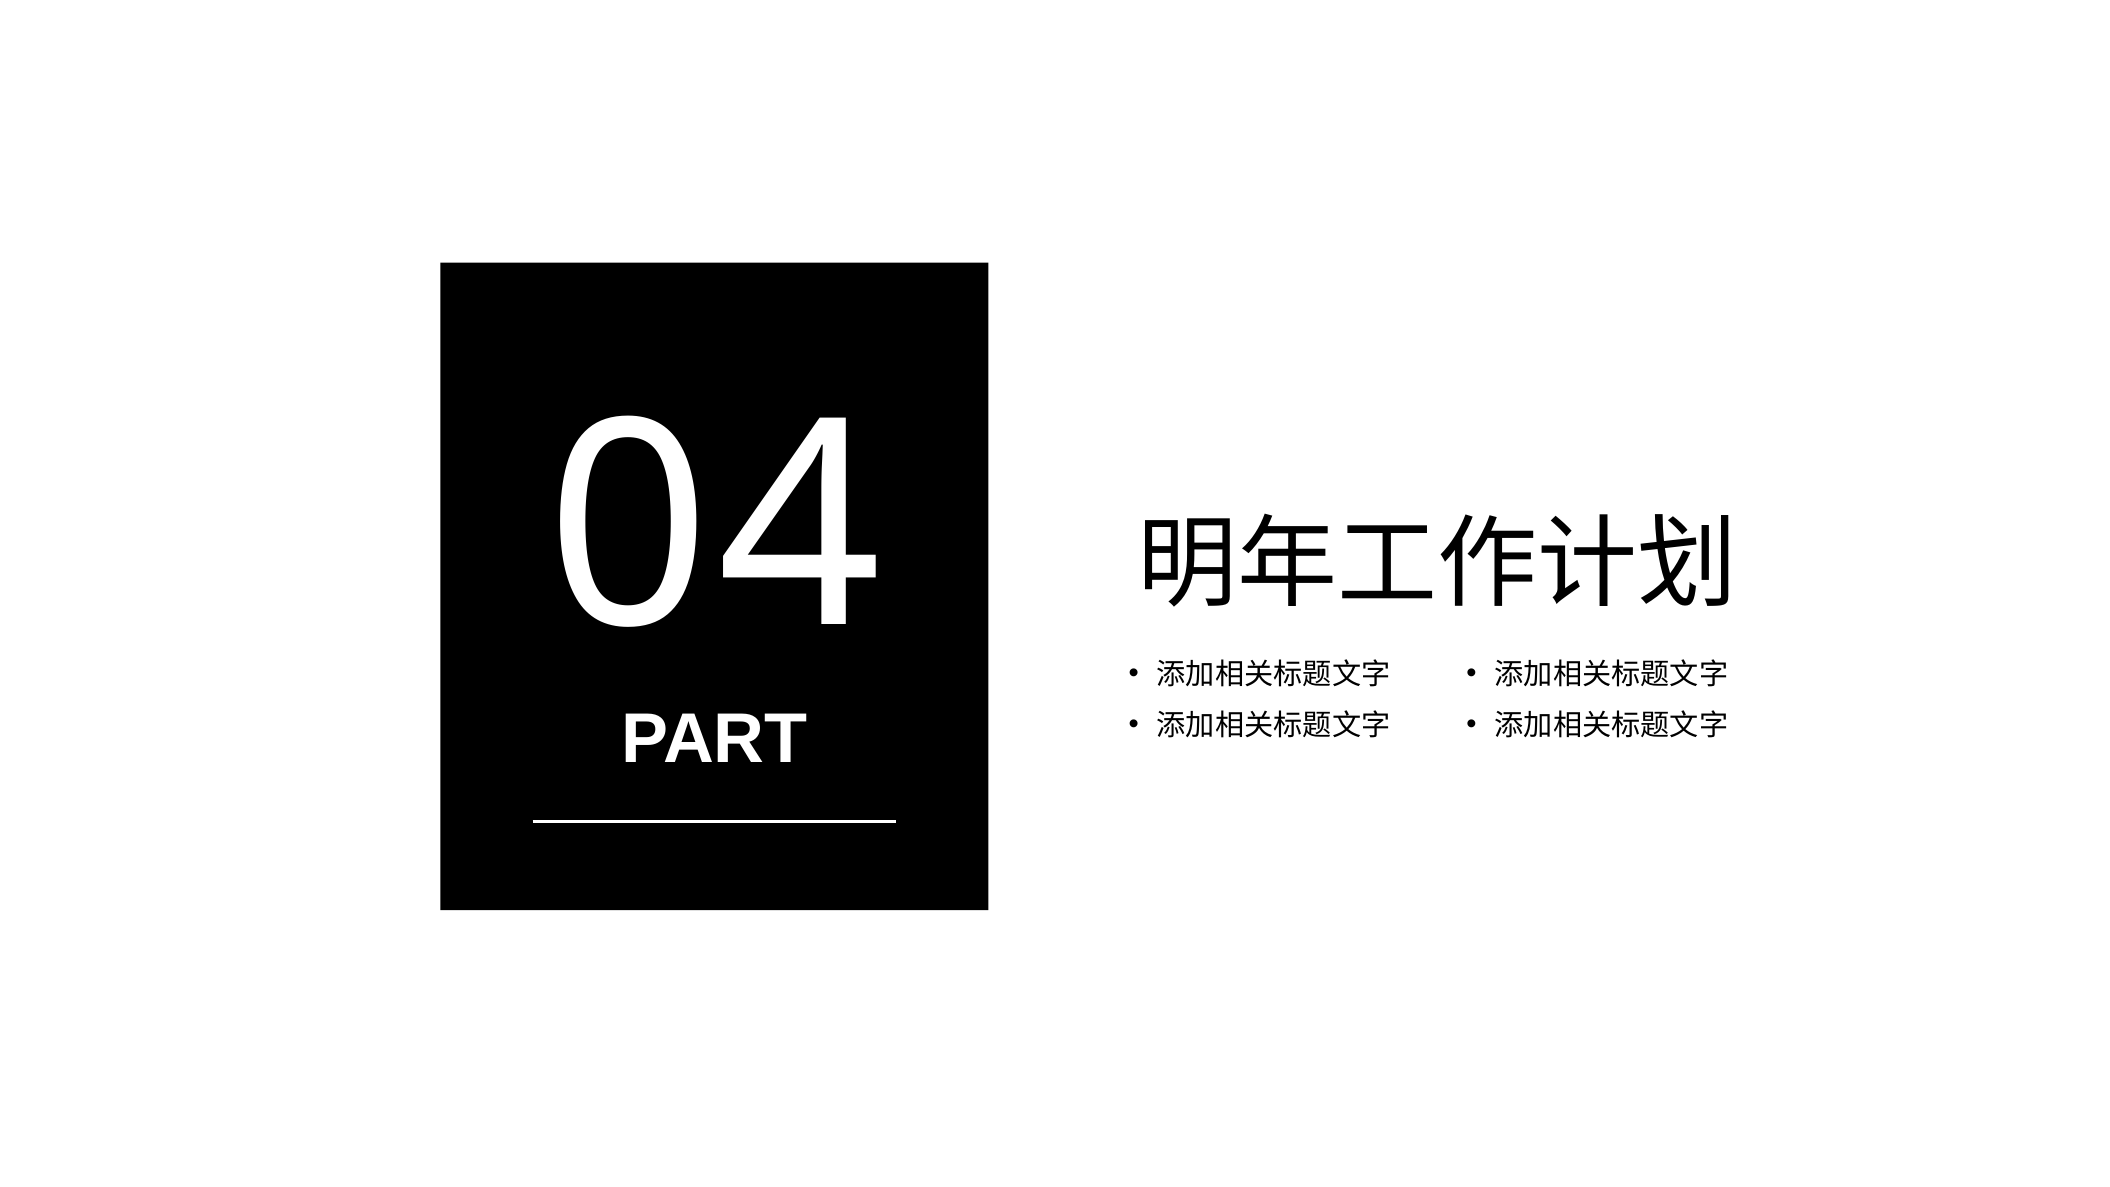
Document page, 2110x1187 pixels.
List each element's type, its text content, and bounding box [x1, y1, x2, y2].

text_box 添加相关标题文字 [1128, 654, 1430, 690]
text_box 明年工作计划 [1137, 498, 1847, 619]
text_box [439, 261, 989, 911]
text_box 添加相关标题文字 [1128, 705, 1430, 741]
text_box 04 [522, 330, 907, 690]
text_box PART [513, 692, 916, 777]
text_box 添加相关标题文字 [1466, 705, 1768, 741]
text_box 添加相关标题文字 [1466, 654, 1768, 690]
